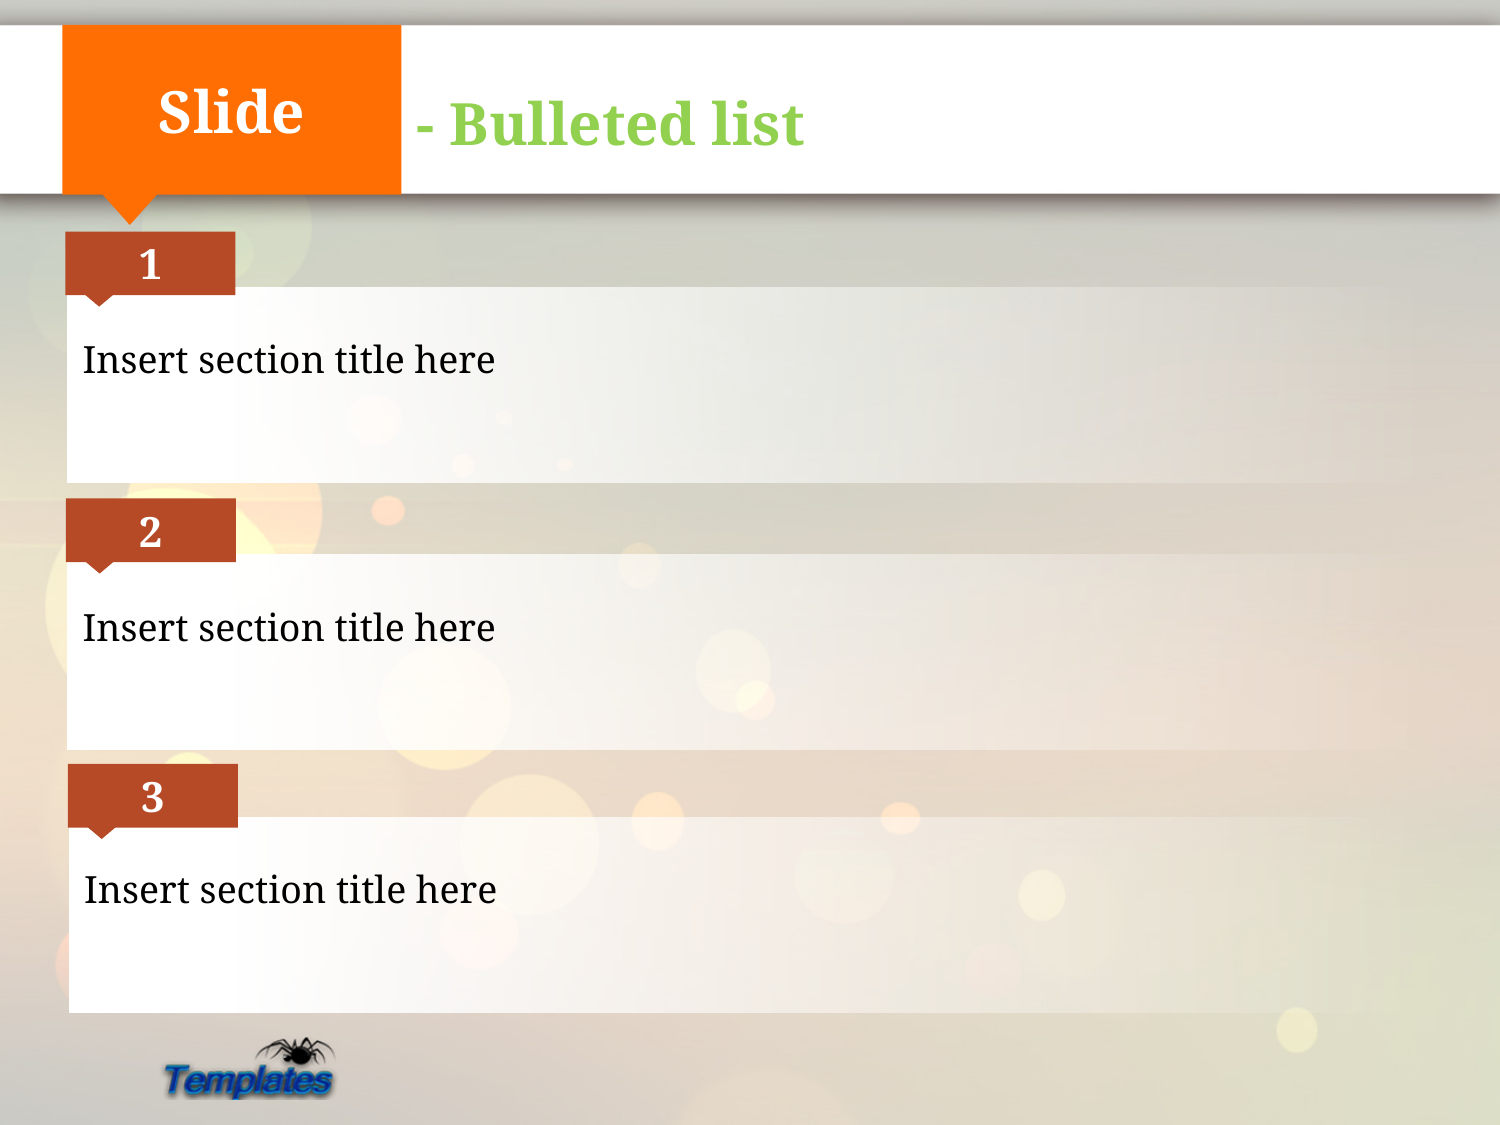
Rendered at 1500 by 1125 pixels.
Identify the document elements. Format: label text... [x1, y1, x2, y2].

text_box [65, 231, 236, 307]
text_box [65, 498, 237, 574]
picture [0, 0, 1500, 1125]
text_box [62, 24, 402, 226]
list Insert section title here [67, 287, 1438, 483]
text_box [67, 763, 239, 840]
list Insert section title here [67, 554, 1438, 750]
list Insert section title here [69, 817, 1434, 1013]
title - Bulleted list [445, 69, 1437, 175]
